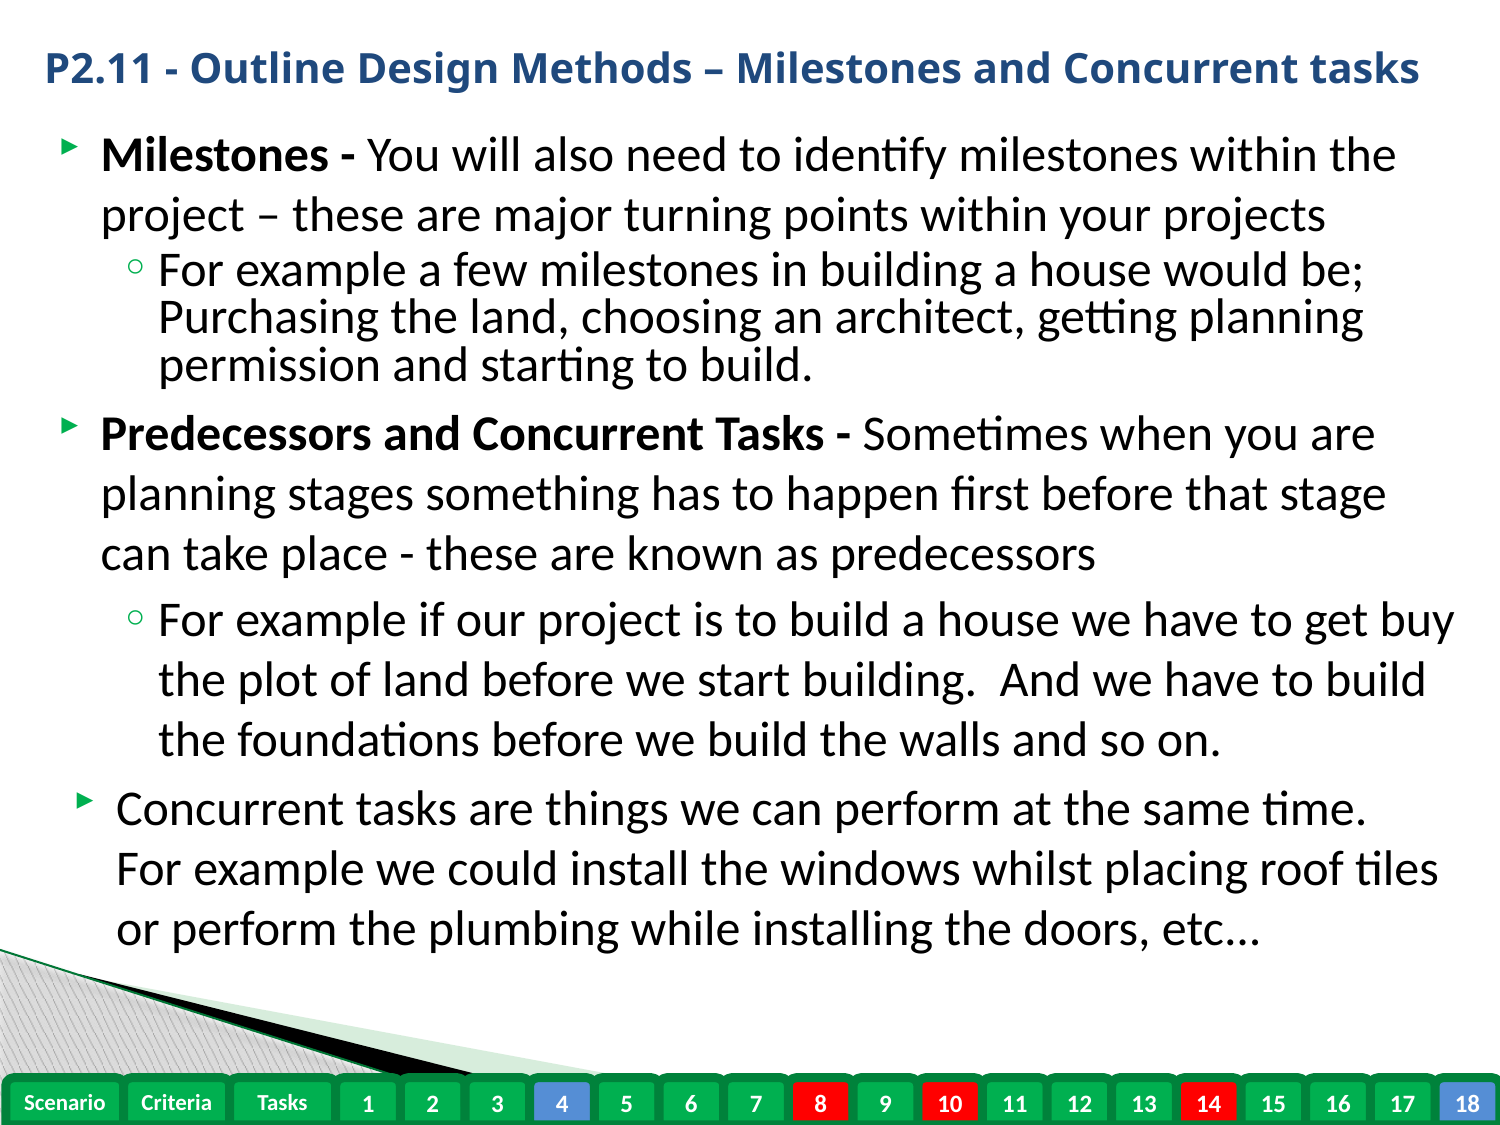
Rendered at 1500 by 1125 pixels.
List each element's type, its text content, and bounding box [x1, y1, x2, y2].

title P2.11 - Outline Design Methods – Milestones and Concurrent tasks [29, 19, 1471, 114]
list Milestones - You will also need to identify milestones within the project – these are major turning points within your projects For example a few milestones in building a house would be; Purchasing the land, choosing an architect, getting planning permission and starting to build. Predecessors and Concurrent Tasks - Sometimes when you are planning stages something has to happen first before that stage can take place - these are known as predecessors For example if our project is to build a house we have to get buy the plot of land before we start building. And we have to build the foundations before we build the walls and so on. Concurrent tasks are things we can perform at the same time. For example we could install the windows whilst placing roof tiles or perform the plumbing while installing the doors, etc... [41, 114, 1471, 1024]
